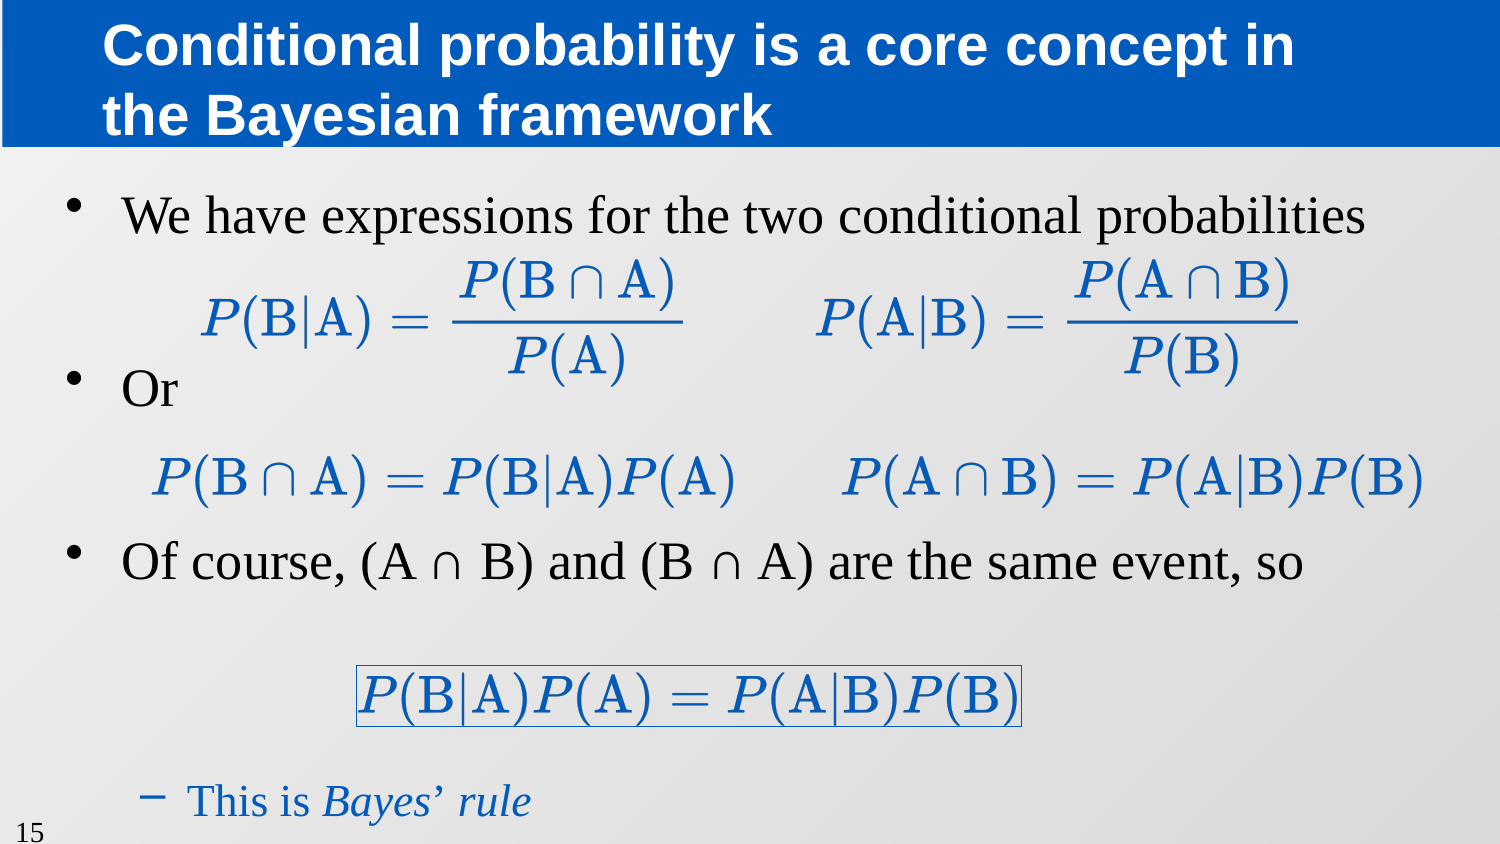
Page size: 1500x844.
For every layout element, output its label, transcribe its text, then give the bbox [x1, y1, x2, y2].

slide_number 15 [0, 806, 49, 844]
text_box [149, 447, 1426, 509]
list We have expressions for the two conditional probabilities Or Of course, (A ∩ B) and (B ∩ A) are the same event, so This is Bayes’ rule [49, 171, 1463, 844]
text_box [199, 257, 1305, 387]
picture [356, 665, 1022, 727]
title Conditional probability is a core concept in the Bayesian framework [87, 0, 1363, 147]
